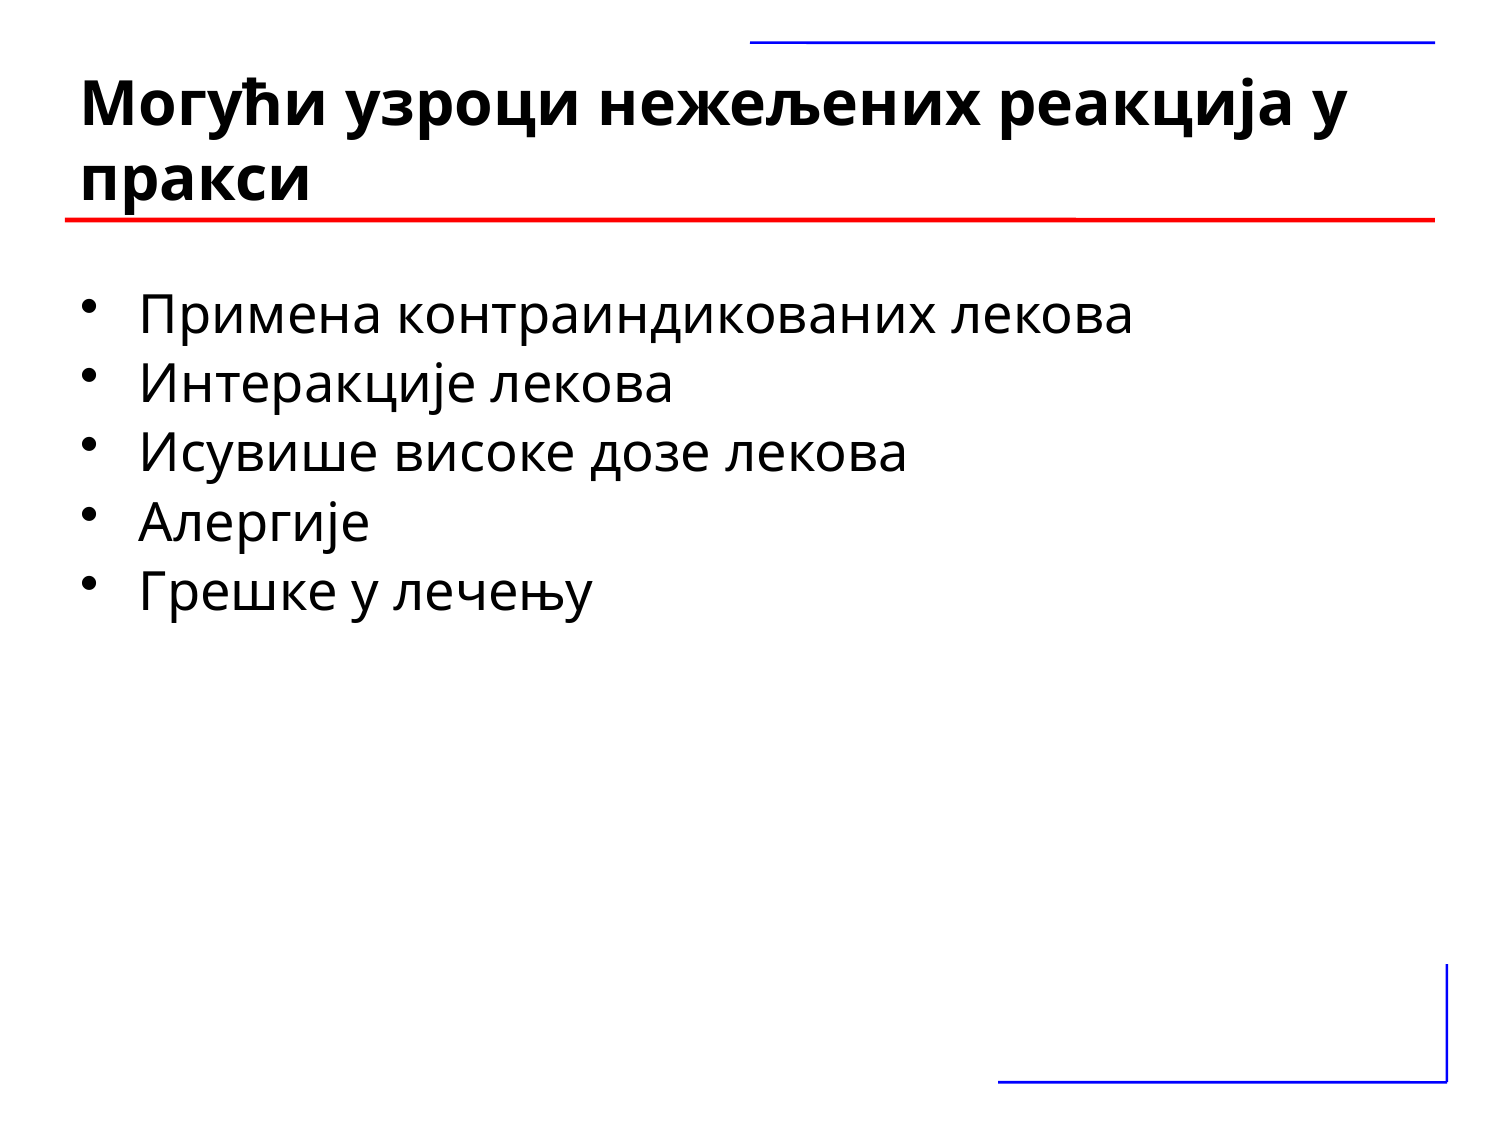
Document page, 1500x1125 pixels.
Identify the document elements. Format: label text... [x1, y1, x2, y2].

title Могући узроци нежељених реакција у пракси [64, 61, 1424, 221]
list Примена контраиндикованих лекова Интеракције лекова Исувише високе дозе лекова Алергије Грешке у лечењу [64, 278, 1412, 1023]
